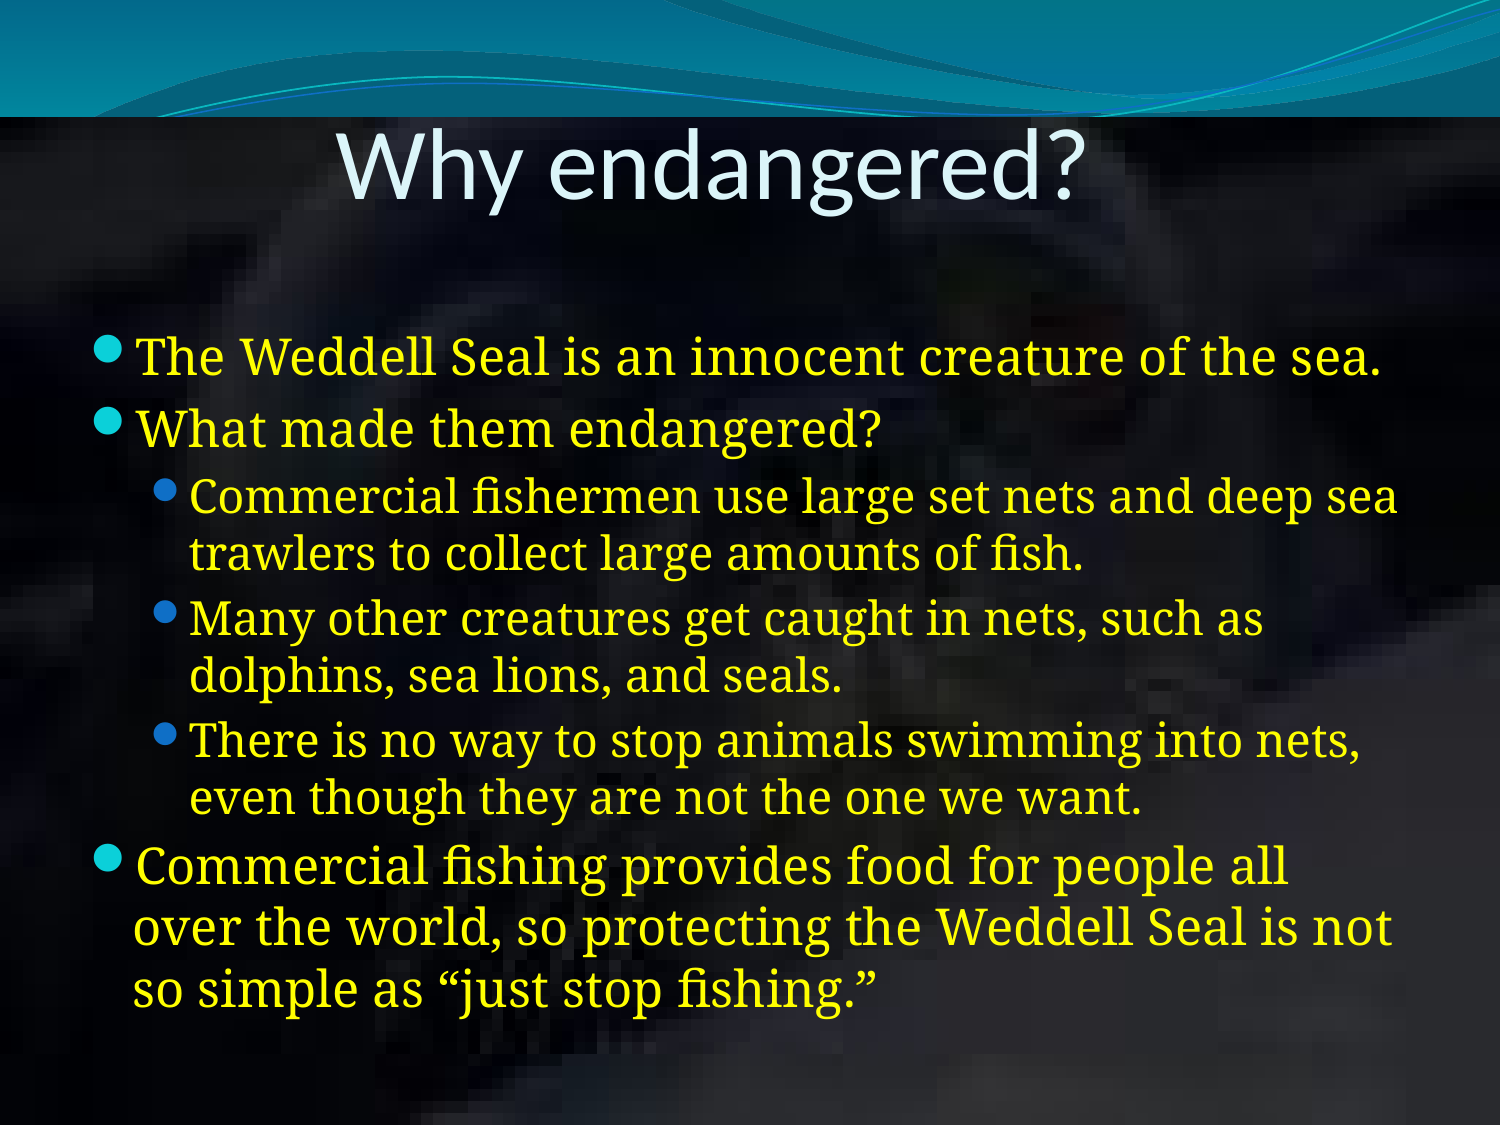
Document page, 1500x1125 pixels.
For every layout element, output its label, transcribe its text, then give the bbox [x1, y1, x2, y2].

title Why endangered? [335, 90, 1165, 116]
picture [0, 116, 1500, 1125]
